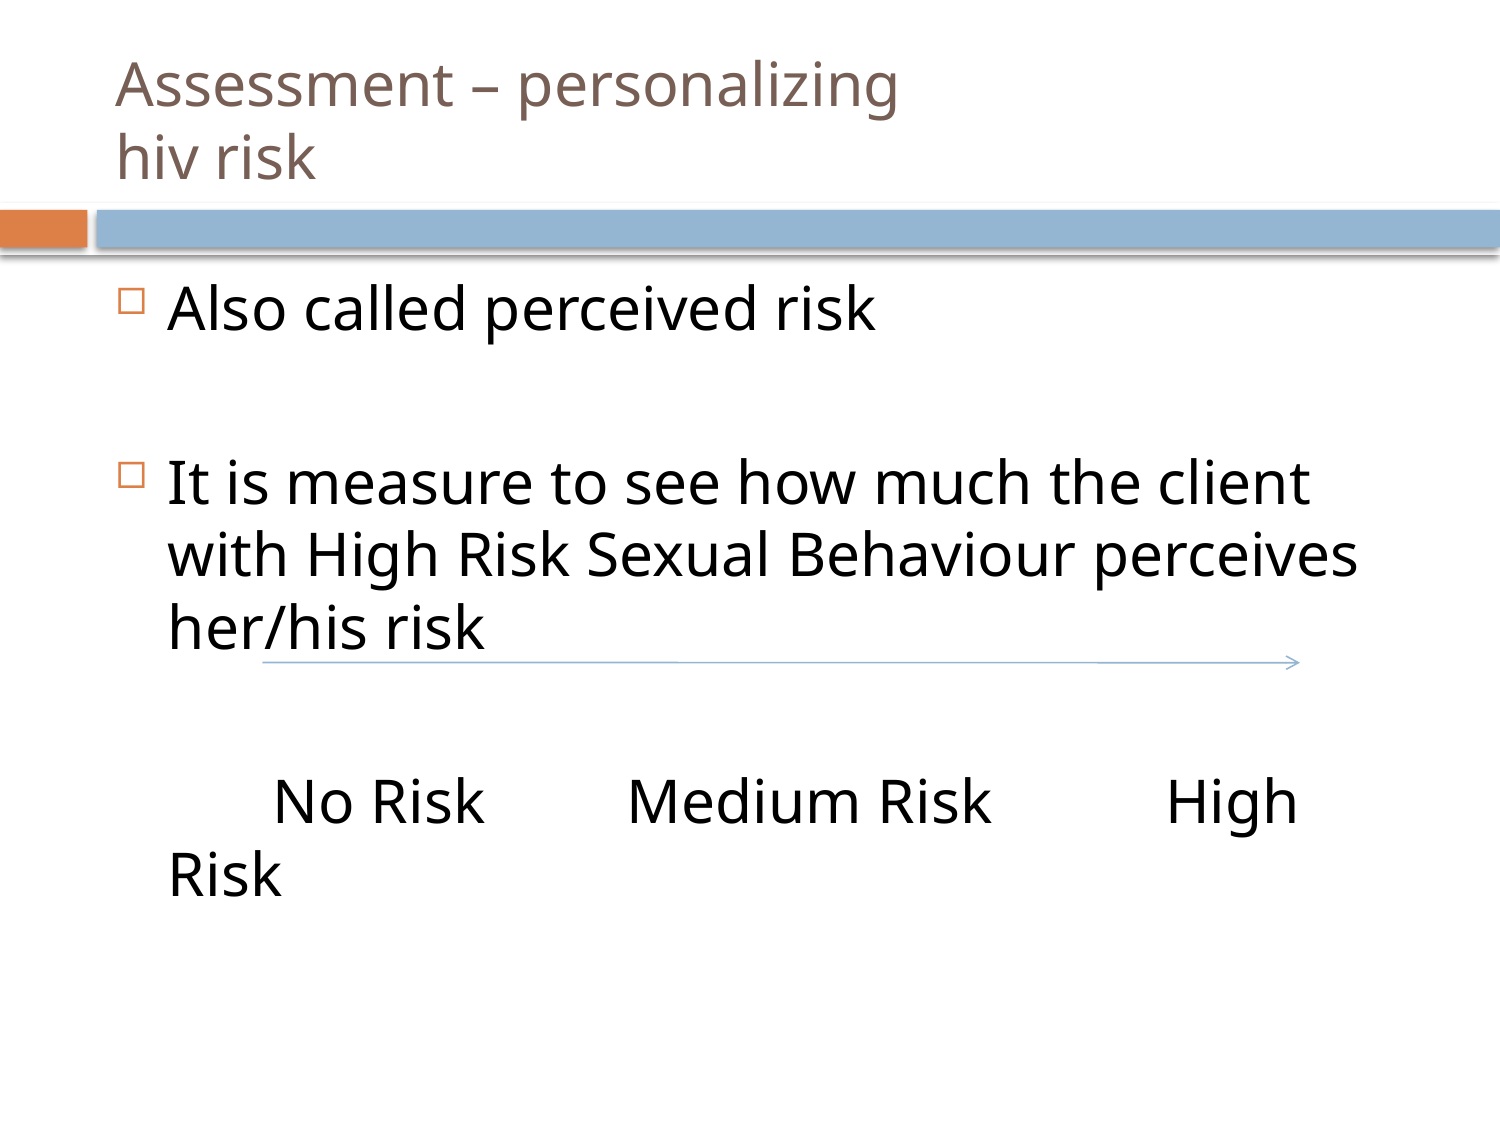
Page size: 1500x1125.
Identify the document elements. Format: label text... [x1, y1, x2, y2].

title Assessment – personalizing hiv risk [100, 37, 1439, 201]
list Also called perceived risk It is measure to see how much the client with High Risk Sexual Behaviour perceives her/his risk No Risk Medium Risk High Risk [100, 262, 1439, 1001]
